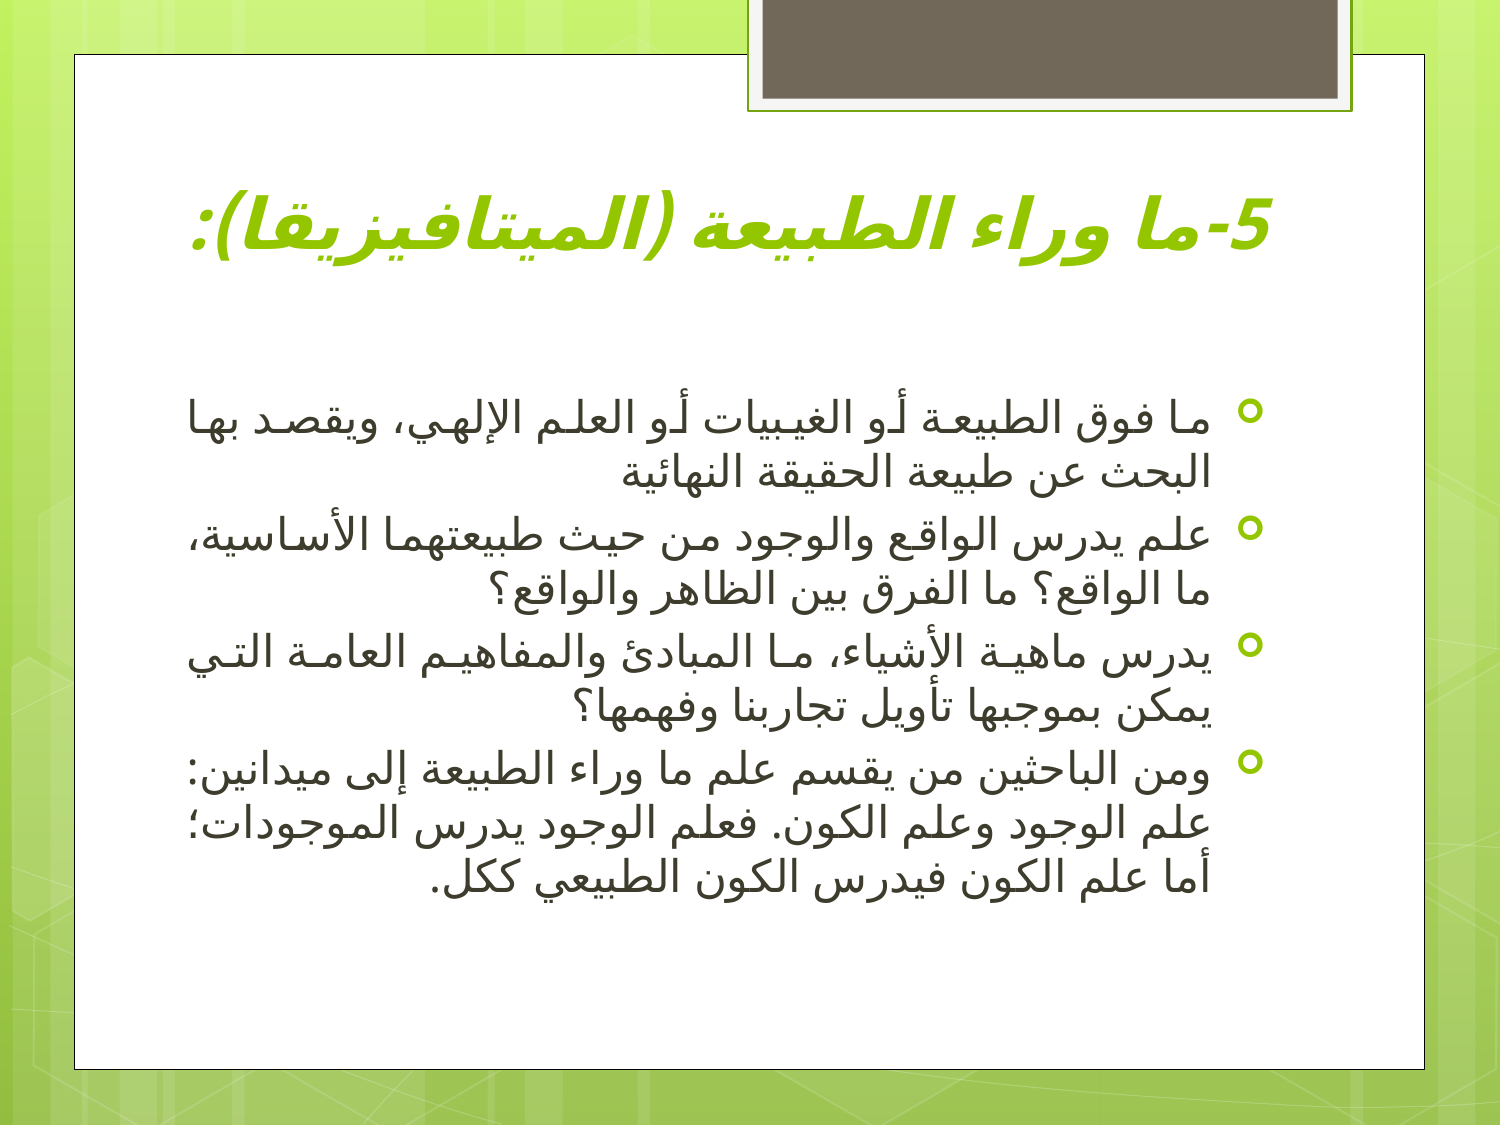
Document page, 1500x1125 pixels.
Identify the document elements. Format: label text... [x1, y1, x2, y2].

list ما فوق الطبيعة أو الغيبيات أو العلم الإلهي، ويقصد بها البحث عن طبيعة الحقيقة النهائية علم يدرس الواقع والوجود من حيث طبيعتهما الأساسية، ما الواقع؟ ما الفرق بين الظاهر والواقع؟ يدرس ماهية الأشياء، ما المبادئ والمفاهيم العامة التي يمكن بموجبها تأويل تجاربنا وفهمها؟ ومن الباحثين من يقسم علم ما وراء الطبيعة إلى ميدانين: علم الوجود وعلم الكون. فعلم الوجود يدرس الموجودات؛ أما علم الكون فيدرس الكون الطبيعي ككل. [171, 381, 1283, 957]
title 5-ما وراء الطبيعة (الميتافيزيقا): [171, 168, 1324, 357]
